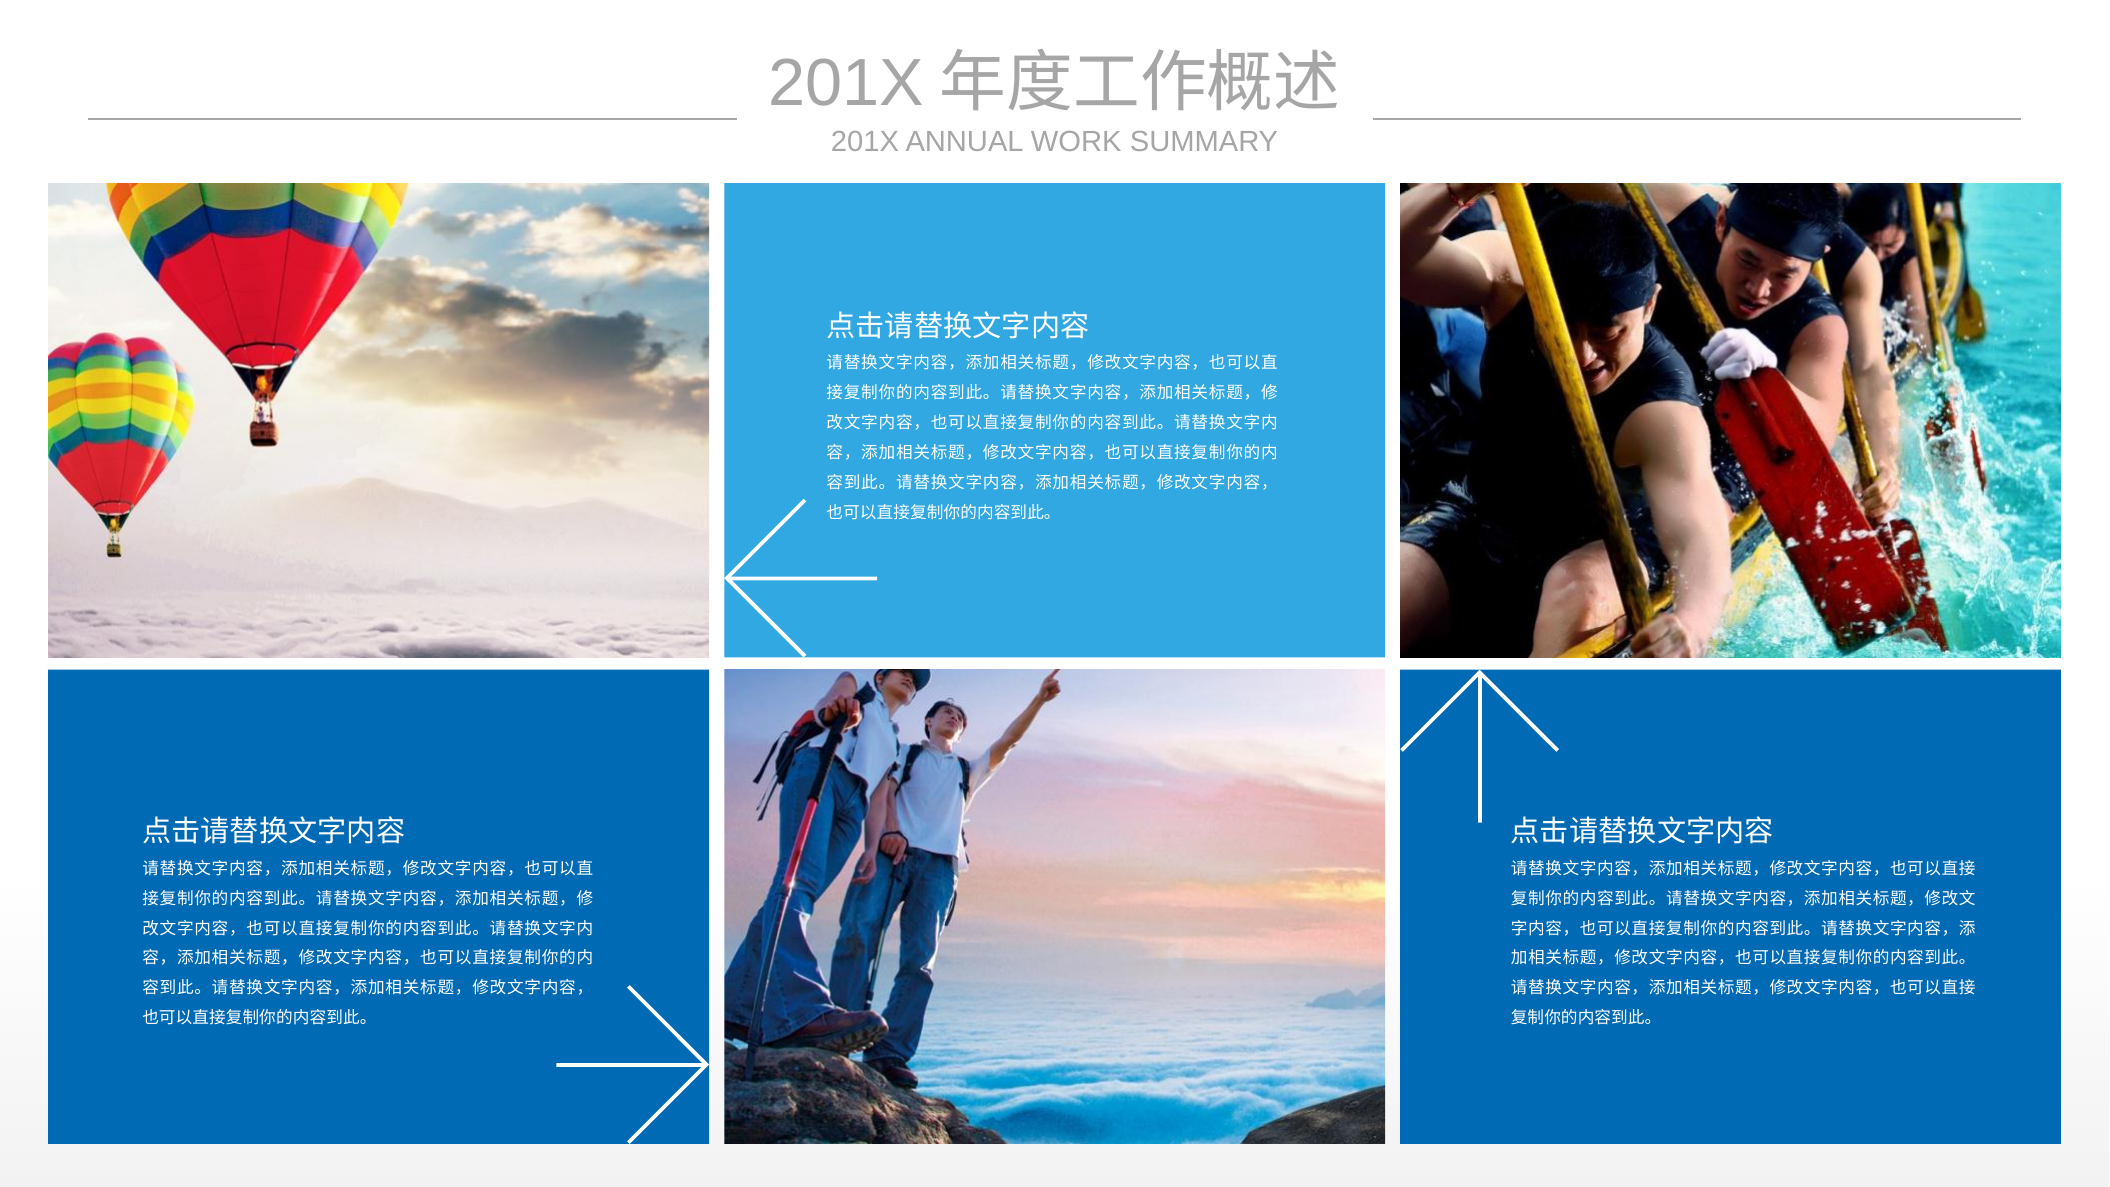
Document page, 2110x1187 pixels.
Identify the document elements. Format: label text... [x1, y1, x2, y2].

text_box [47, 182, 710, 658]
text_box 点击请替换文字内容 请替换文字内容，添加相关标题，修改文字内容，也可以直接复制你的内容到此。请替换文字内容，添加相关标题，修改文字内容，也可以直接复制你的内容到此。请替换文字内容，添加相关标题，修改文字内容，也可以直接复制你的内容到此。请替换文字内容，添加相关标题，修改文字内容，也可以直接复制你的内容到此。 [142, 795, 594, 1028]
text_box 点击请替换文字内容 请替换文字内容，添加相关标题，修改文字内容，也可以直接复制你的内容到此。请替换文字内容，添加相关标题，修改文字内容，也可以直接复制你的内容到此。请替换文字内容，添加相关标题，修改文字内容，也可以直接复制你的内容到此。请替换文字内容，添加相关标题，修改文字内容，也可以直接复制你的内容到此。 [1510, 795, 1976, 1028]
text_box [47, 669, 710, 1145]
text_box 201X ANNUAL WORK SUMMARY [824, 122, 1285, 158]
text_box [1398, 668, 1561, 824]
text_box 201X年度工作概述 [730, 38, 1379, 119]
text_box [1399, 182, 2062, 658]
text_box [722, 497, 879, 659]
text_box [555, 983, 711, 1146]
text_box [723, 182, 1386, 658]
text_box [723, 669, 1386, 1145]
text_box [1399, 669, 2062, 1145]
text_box 点击请替换文字内容 请替换文字内容，添加相关标题，修改文字内容，也可以直接复制你的内容到此。请替换文字内容，添加相关标题，修改文字内容，也可以直接复制你的内容到此。请替换文字内容，添加相关标题，修改文字内容，也可以直接复制你的内容到此。请替换文字内容，添加相关标题，修改文字内容，也可以直接复制你的内容到此。 [826, 289, 1279, 522]
